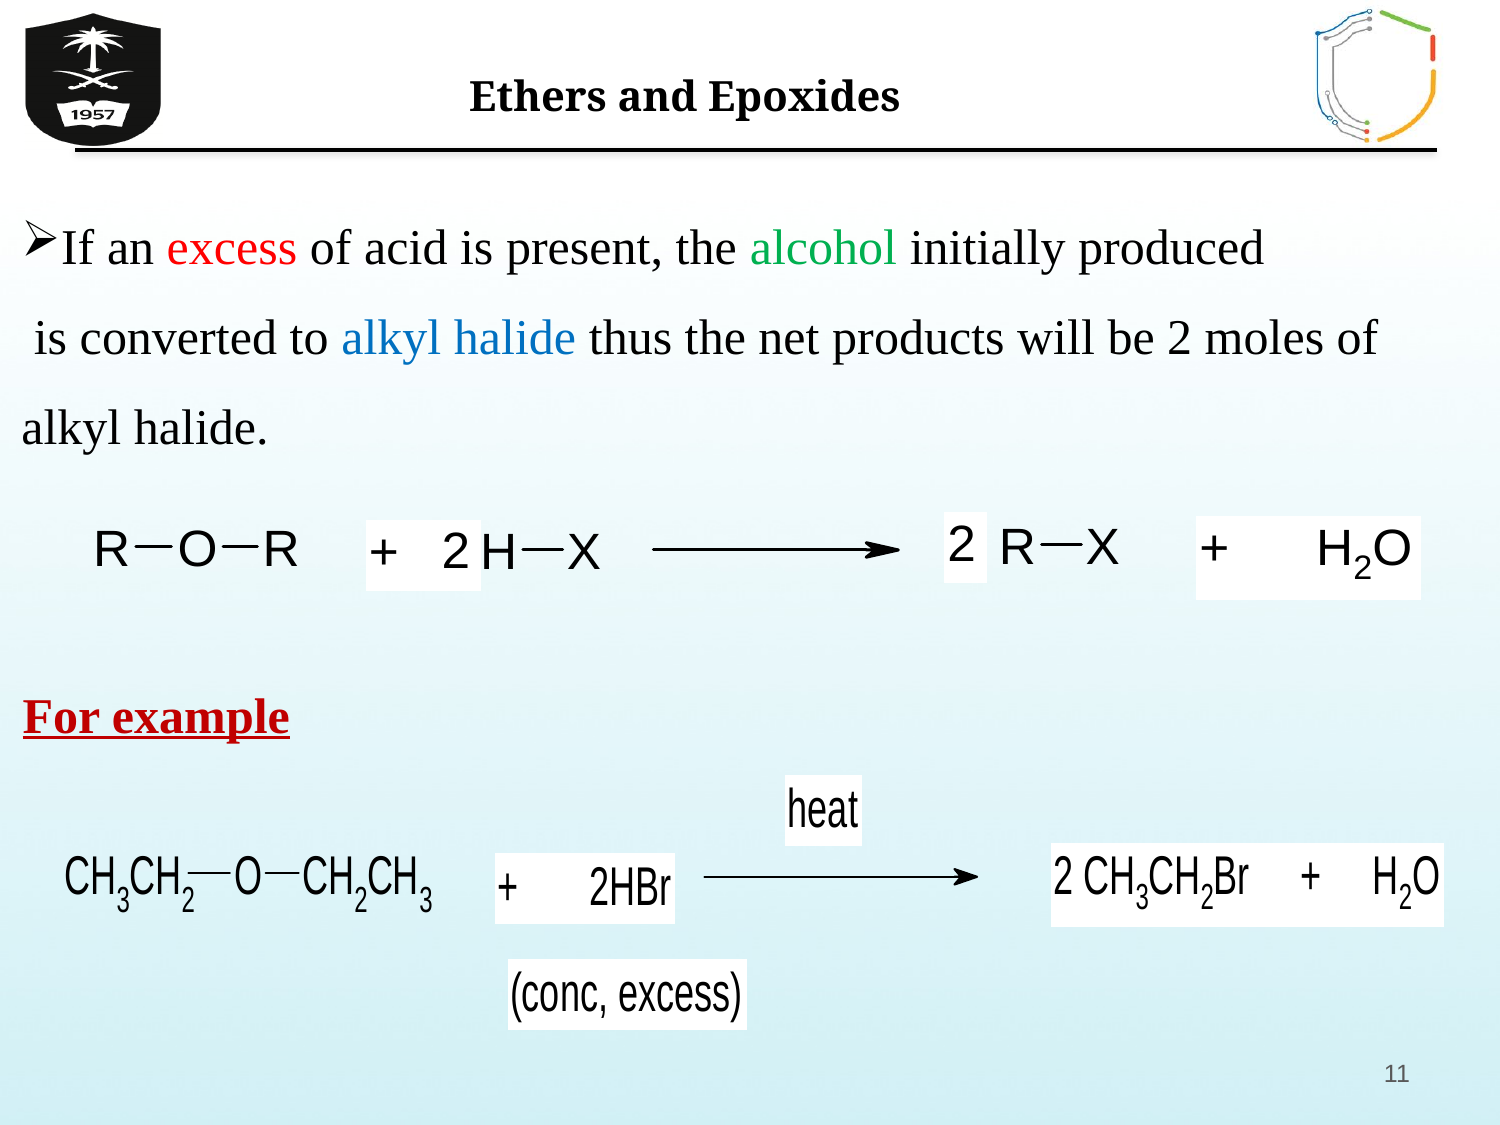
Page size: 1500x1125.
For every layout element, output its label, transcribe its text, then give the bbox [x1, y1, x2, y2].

text_box Ethers and Epoxides [454, 62, 916, 128]
text_box If an excess of acid is present, the alcohol initially produced is converted to alkyl halide thus the net products will be 2 moles of alkyl halide. [6, 176, 1500, 522]
text_box For example [7, 675, 305, 811]
slide_number 11 [1074, 1042, 1425, 1103]
picture [0, 0, 1500, 1125]
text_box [87, 512, 1422, 600]
